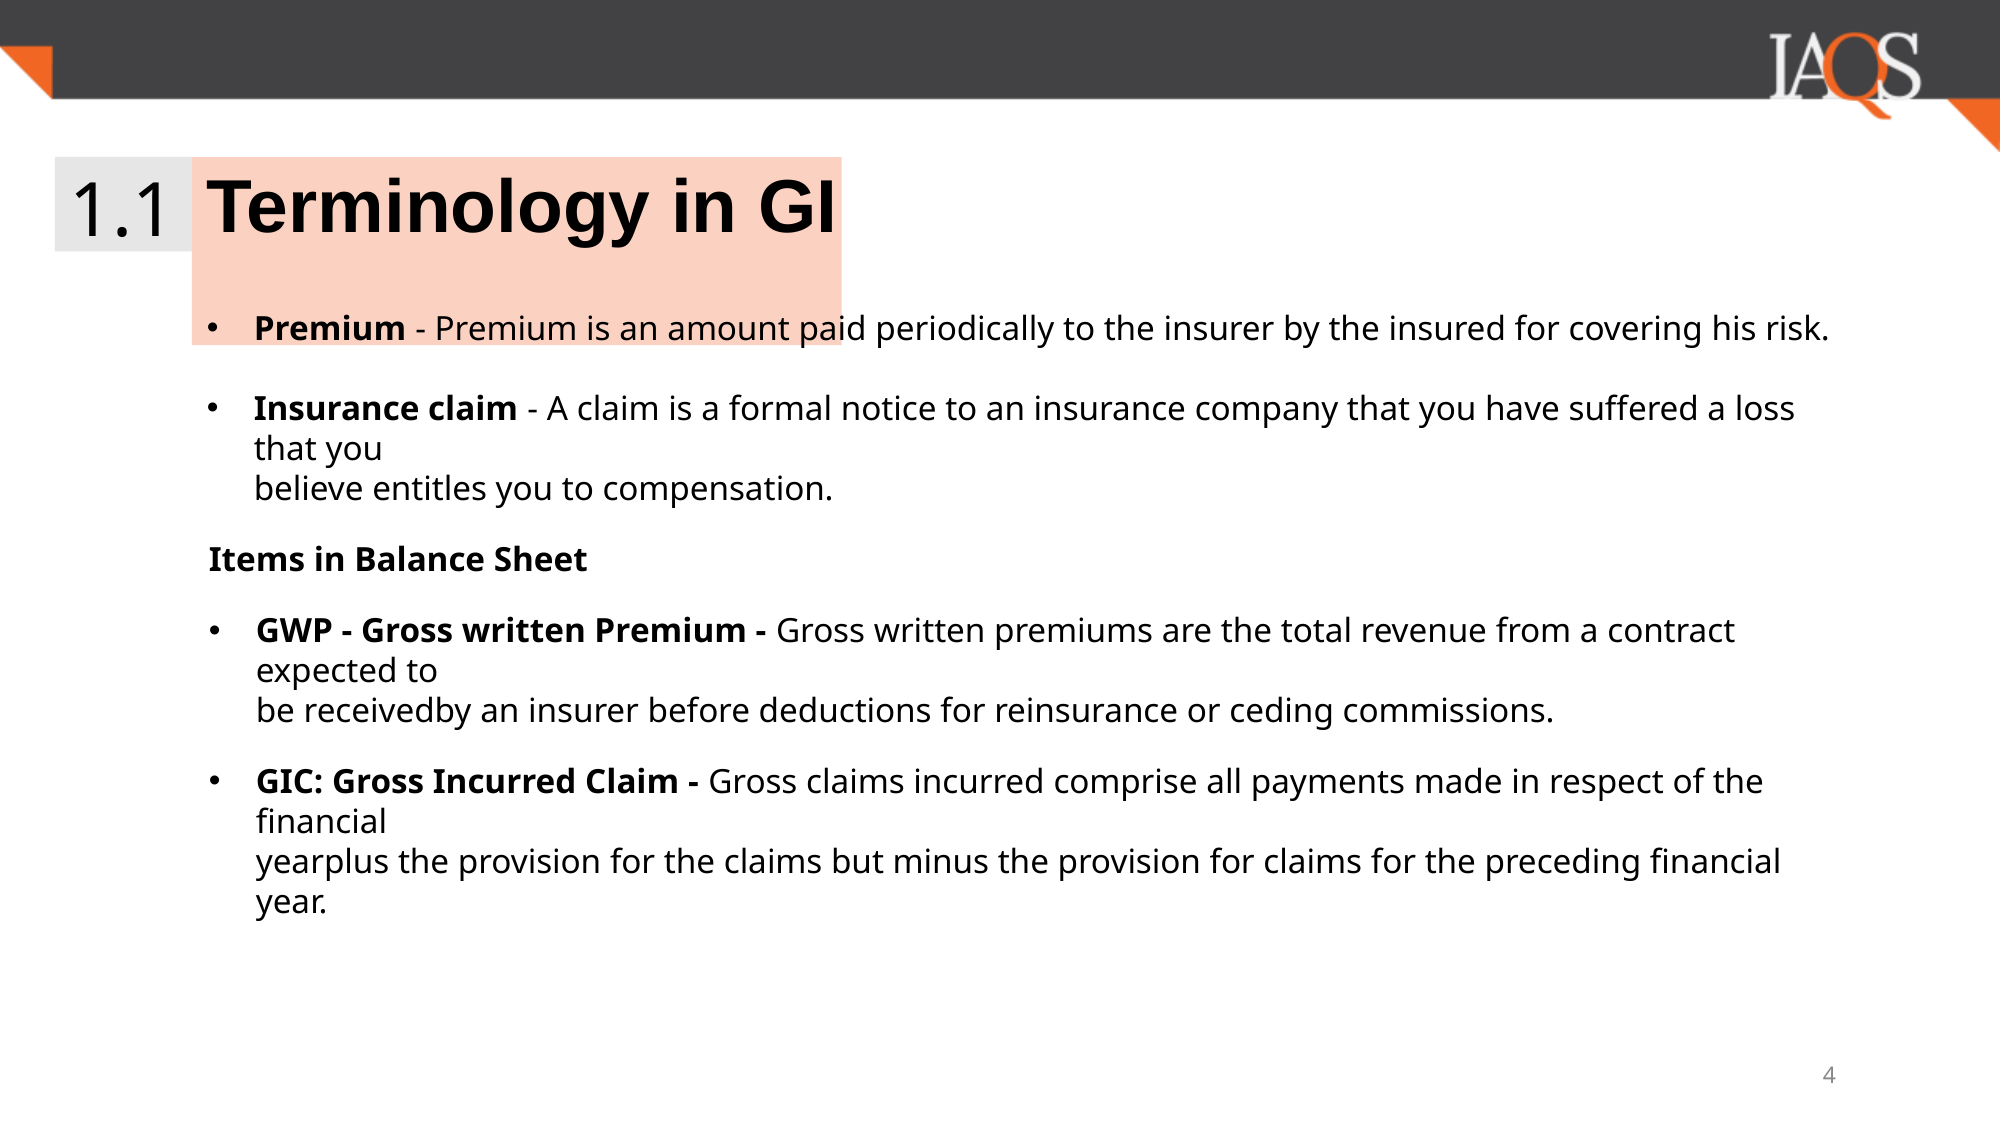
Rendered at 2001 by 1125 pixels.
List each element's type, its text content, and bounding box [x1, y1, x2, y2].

slide_number ‹#› [1820, 1057, 1857, 1125]
title Terminology in GI [191, 157, 842, 346]
list Premium - Premium is an amount paid periodically to the insurer by the insured for covering his risk. Insurance claim - A claim is a formal notice to an insurance company that you have suffered a loss that you believe entitles you to compensation. Items in Balance Sheet GWP - Gross written Premium - Gross written premiums are the total revenue from a contract expected to be receivedby an insurer before deductions for reinsurance or ceding commissions. GIC: Gross Incurred Claim - Gross claims incurred comprise all payments made in respect of the financial yearplus the provision for the claims but minus the provision for claims for the preceding financial year. [204, 298, 1850, 946]
picture [0, 0, 2000, 152]
text_box 1.1 [54, 156, 192, 252]
